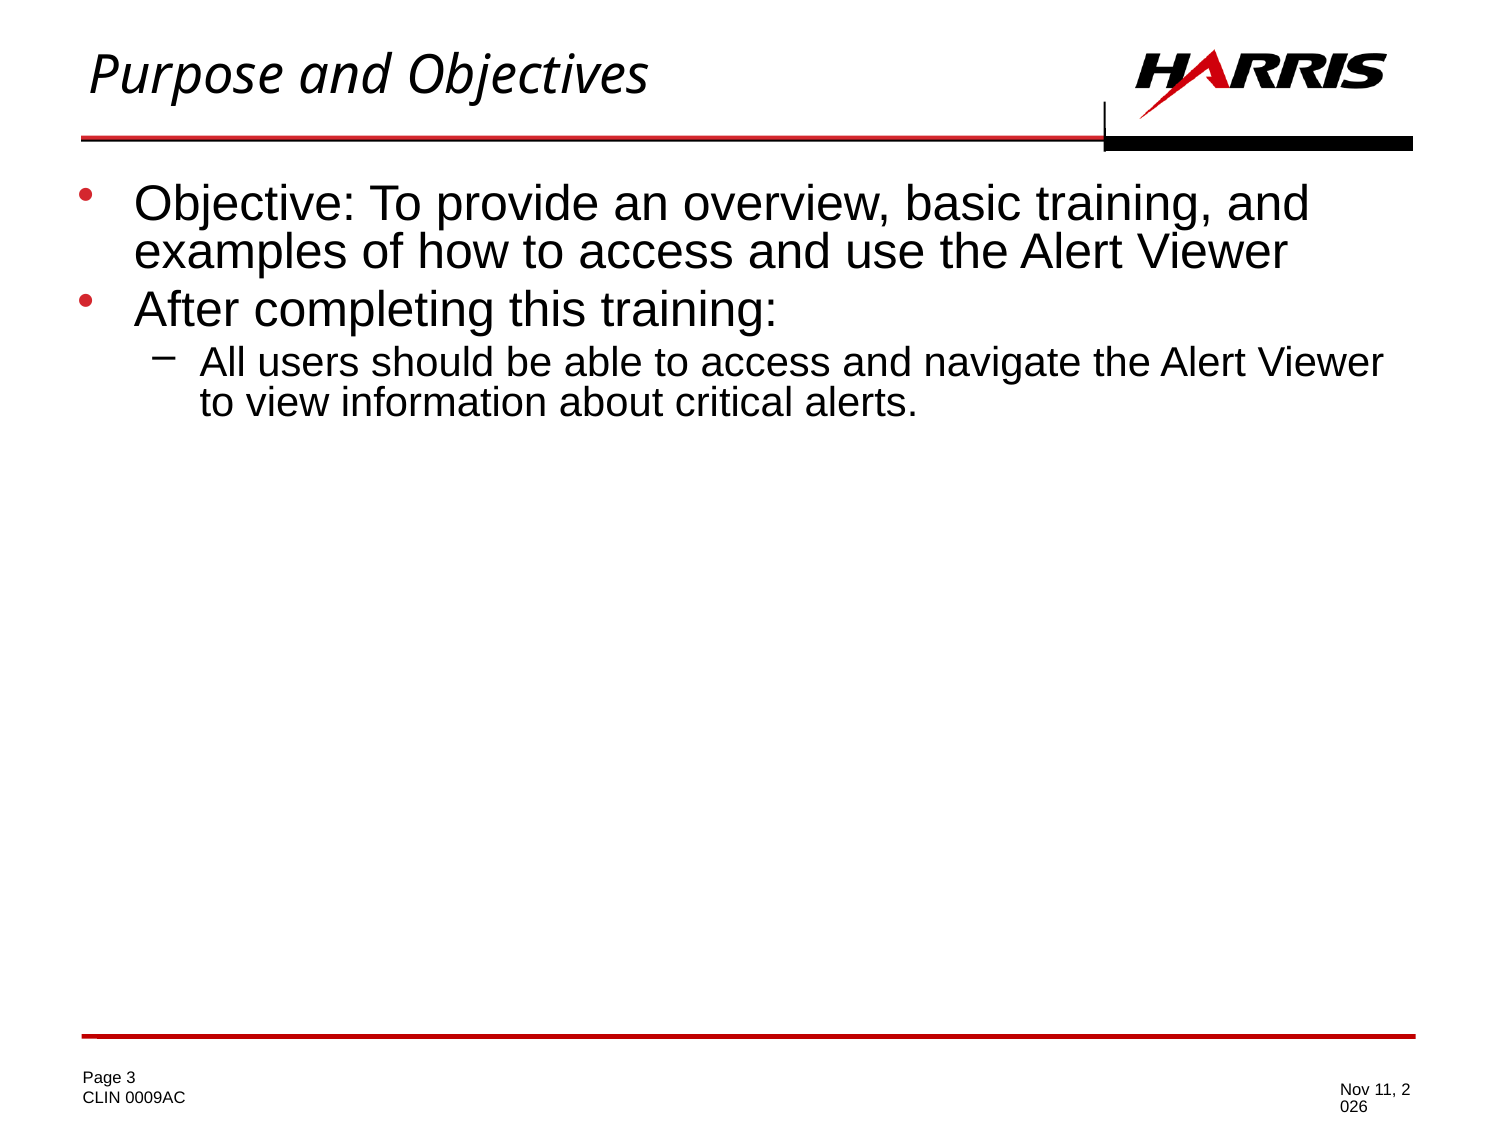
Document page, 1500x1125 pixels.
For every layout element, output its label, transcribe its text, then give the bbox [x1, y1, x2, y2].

picture [1135, 49, 1387, 119]
list Objective: To provide an overview, basic training, and examples of how to access and use the Alert Viewer After completing this training: All users should be able to access and navigate the Alert Viewer to view information about critical alerts. [62, 174, 1432, 1020]
slide_number 10-Jul-15 [1324, 1066, 1435, 1111]
title Purpose and Objectives [73, 27, 962, 117]
